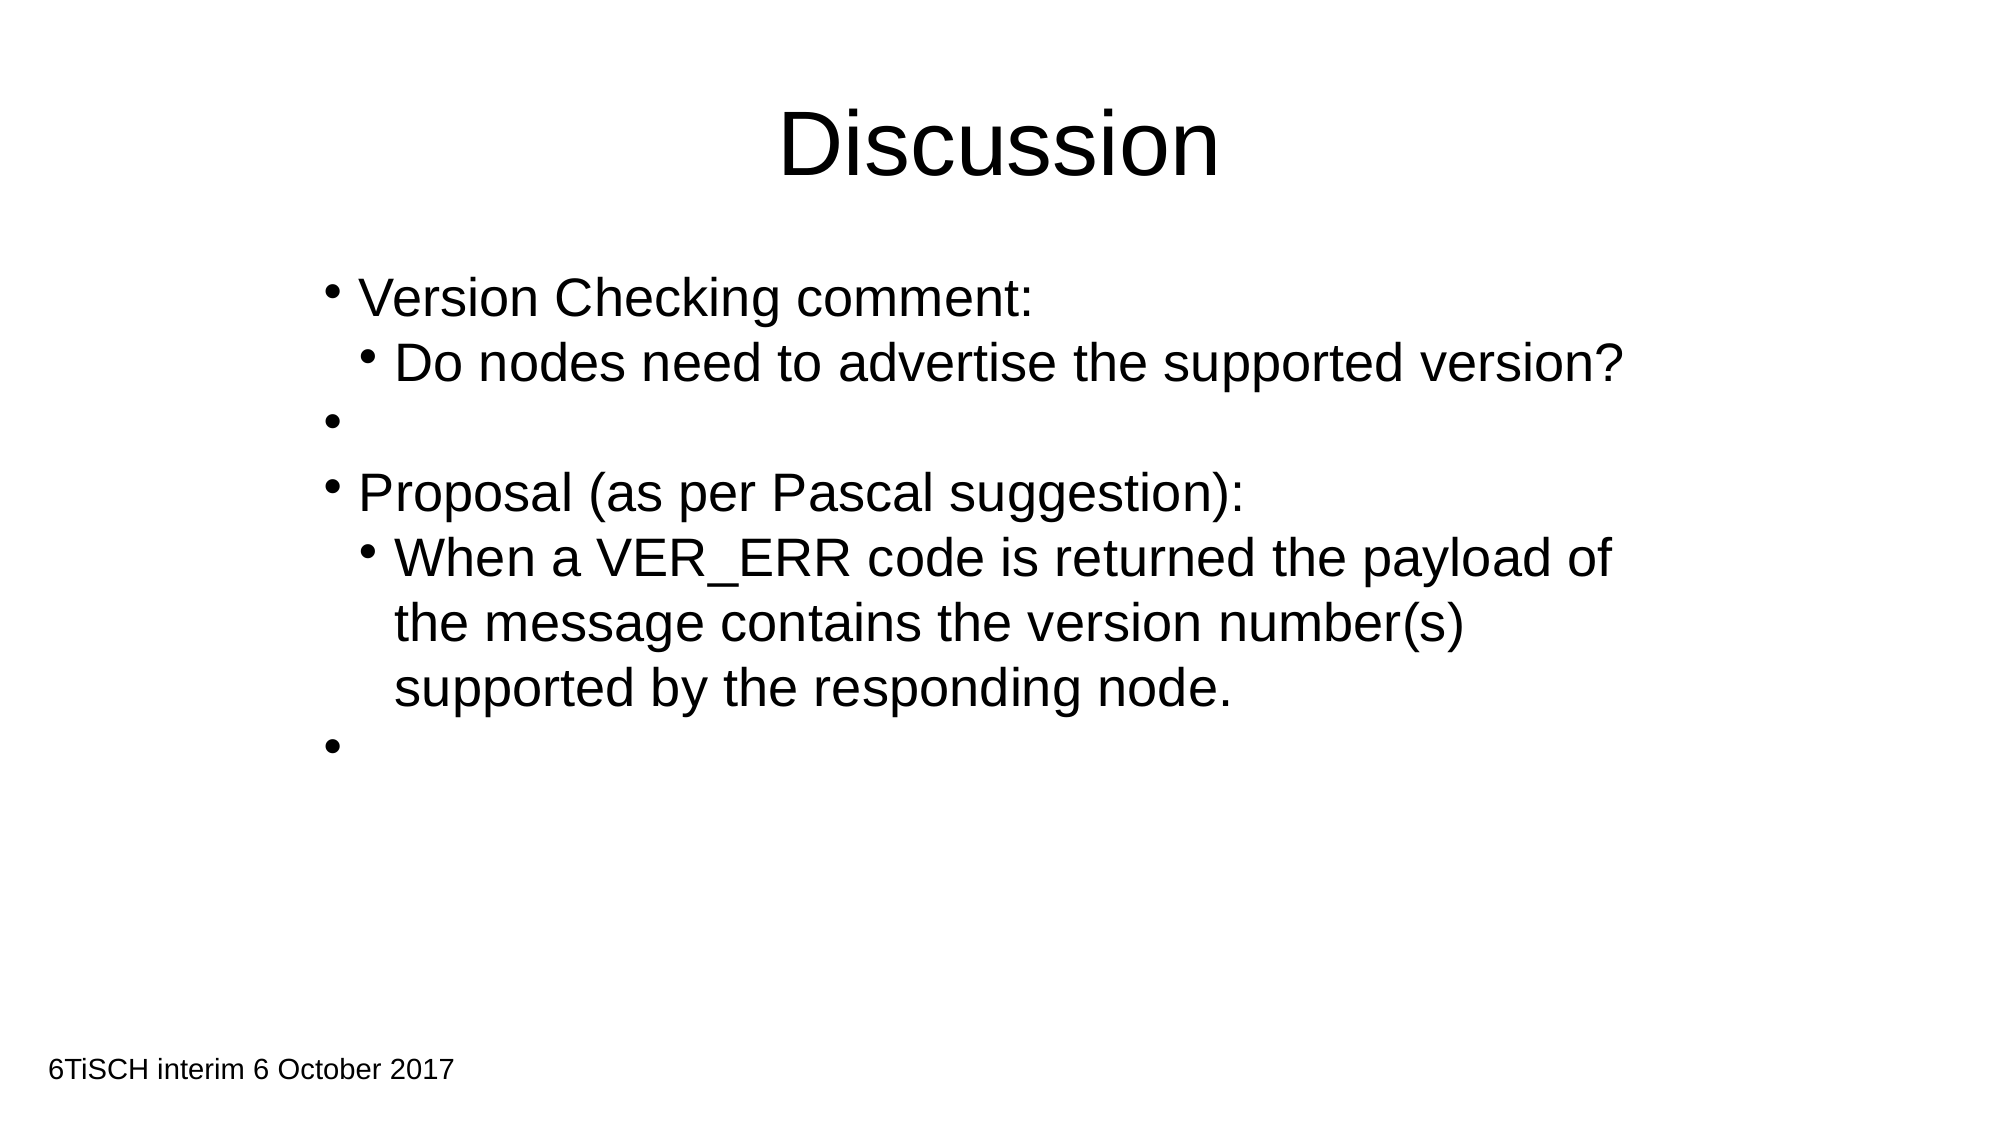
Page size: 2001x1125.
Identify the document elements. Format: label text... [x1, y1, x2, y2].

text_box Version Checking comment: Do nodes need to advertise the supported version? Proposal (as per Pascal suggestion): When a VER_ERR code is returned the payload of the message contains the version number(s) supported by the responding node. [308, 254, 1705, 1080]
text_box Discussion [324, 45, 1675, 233]
